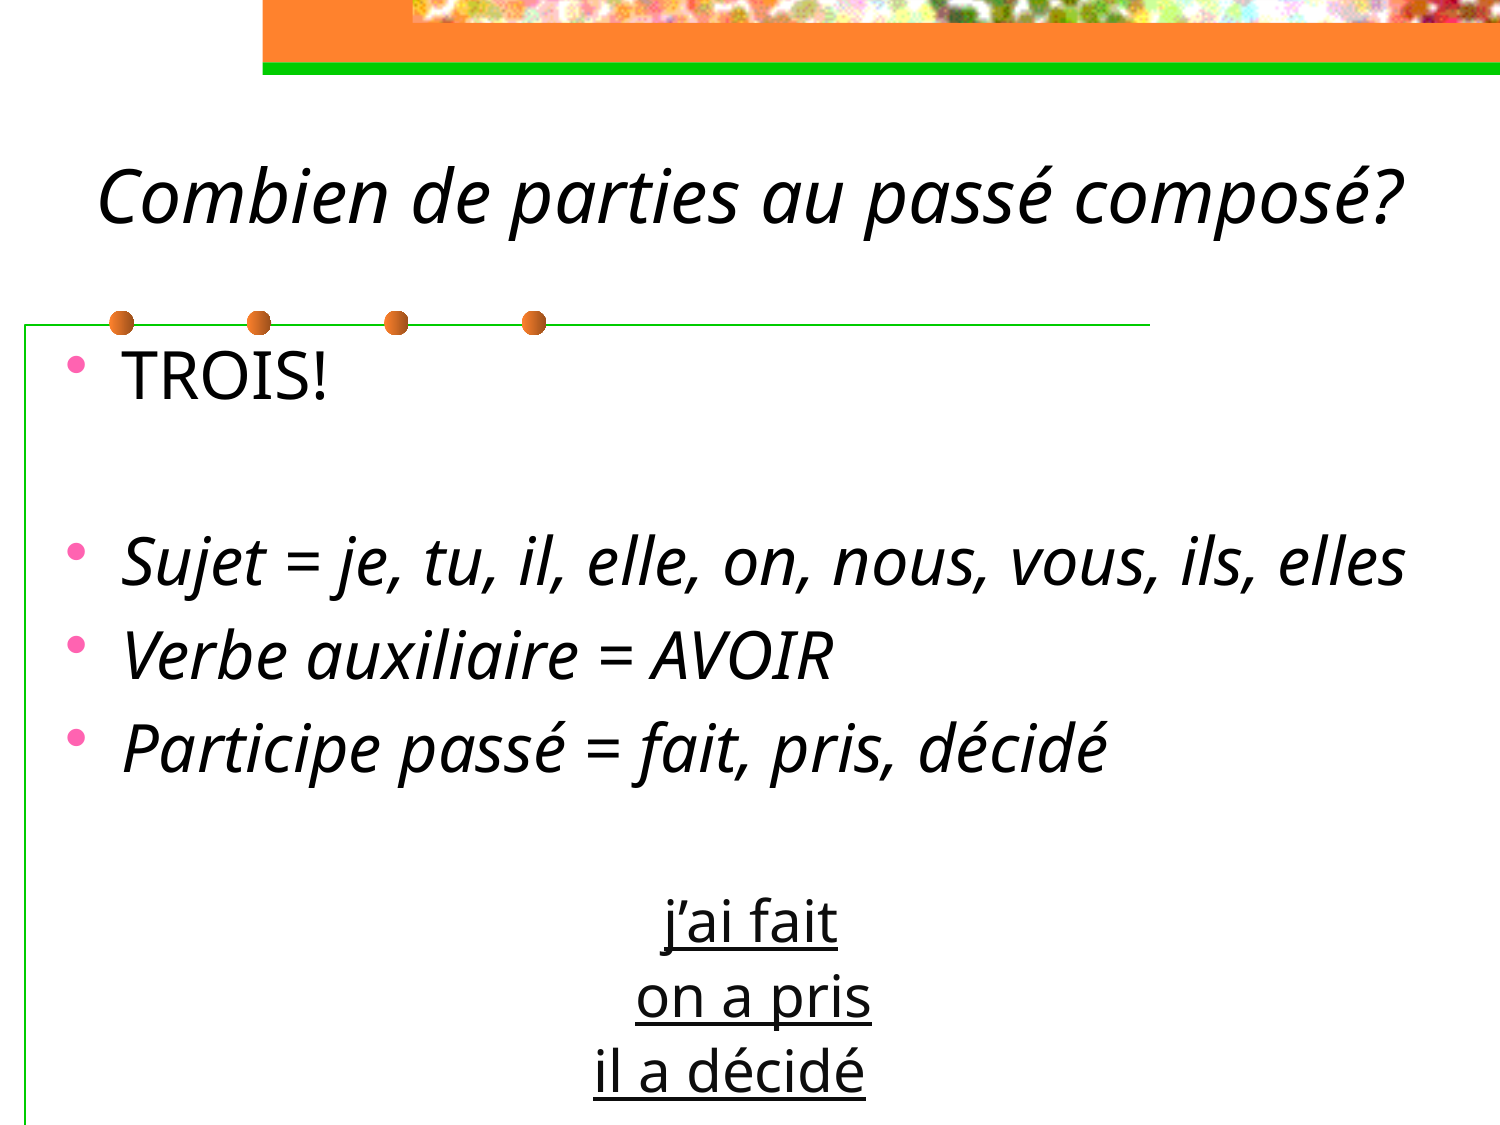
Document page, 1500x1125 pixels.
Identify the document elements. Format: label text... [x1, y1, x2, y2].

text_box on a pris [580, 960, 927, 1027]
picture [412, 0, 1500, 23]
text_box j’ai fait [580, 885, 922, 952]
list TROIS! Sujet = je, tu, il, elle, on, nous, vous, ils, elles Verbe auxiliaire = AVOIR Participe passé = fait, pris, décidé [50, 324, 1500, 1038]
text_box il a décidé [575, 1035, 884, 1102]
title Combien de parties au passé composé? [24, 99, 1475, 288]
